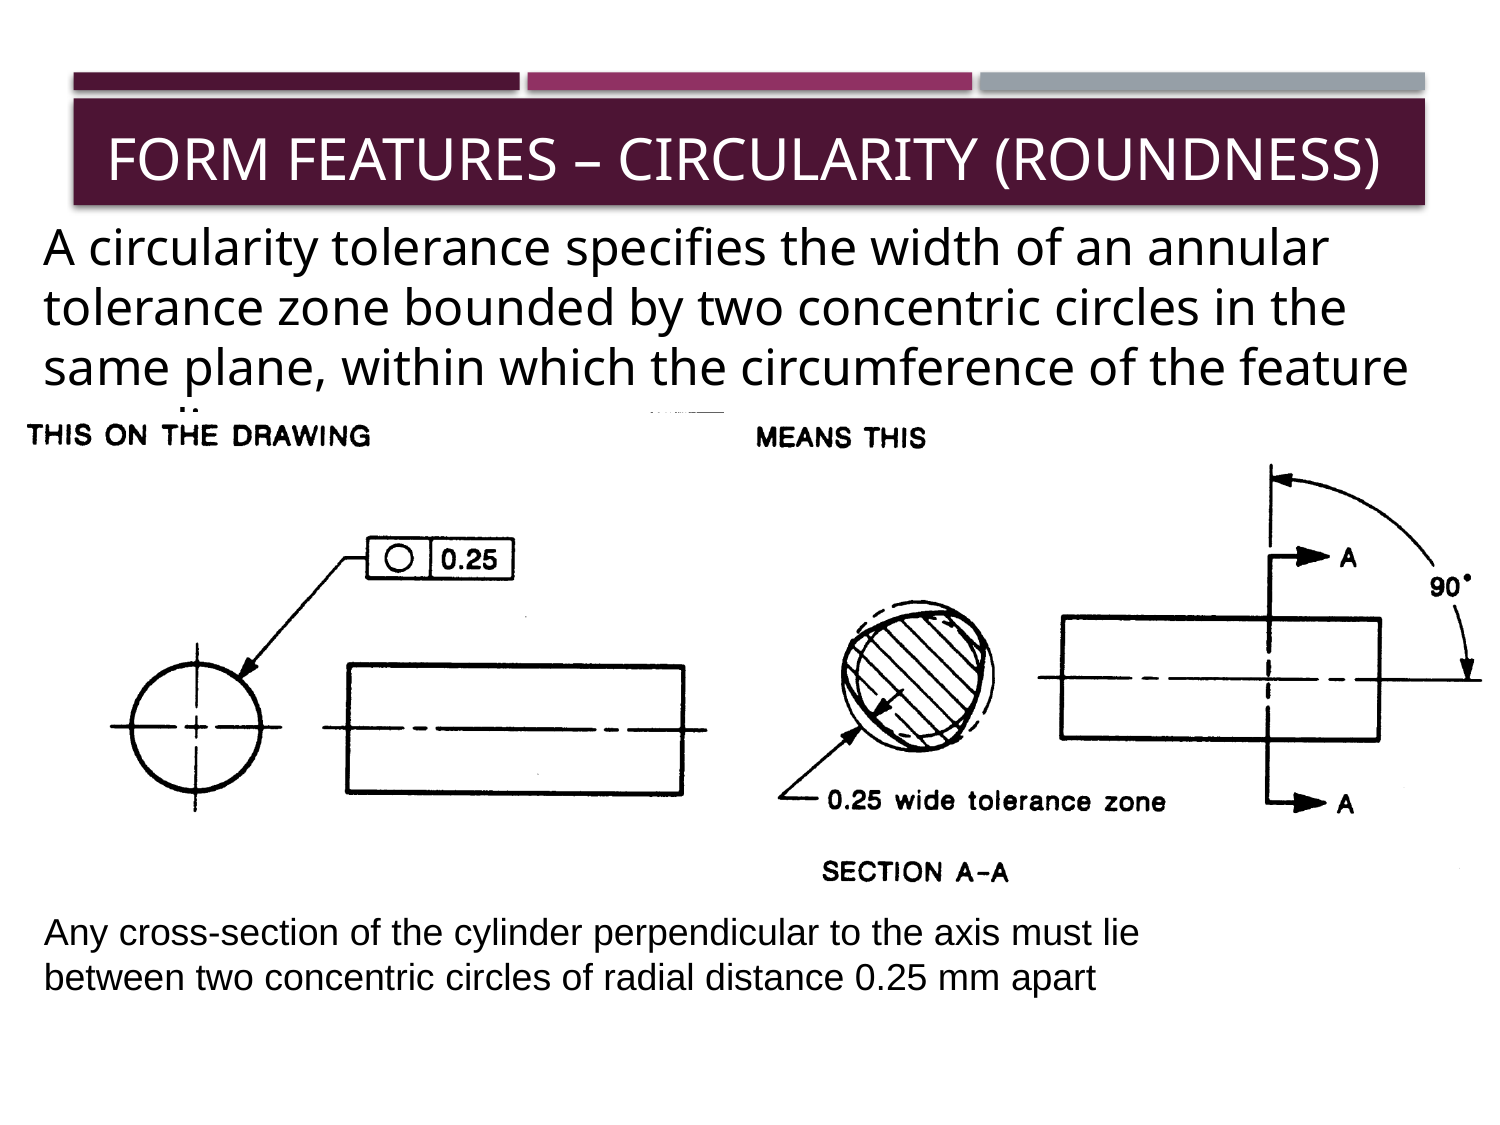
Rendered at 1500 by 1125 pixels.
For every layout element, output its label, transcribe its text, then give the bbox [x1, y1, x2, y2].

text_box Any cross-section of the cylinder perpendicular to the axis must lie between two concentric circles of radial distance 0.25 mm apart [29, 900, 1194, 1005]
picture [21, 411, 725, 814]
title Form Features – Circularity (Roundness) [91, 69, 1400, 200]
text_box A circularity tolerance specifies the width of an annular tolerance zone bounded by two concentric circles in the same plane, within which the circumference of the feature must lie. [29, 208, 1457, 463]
picture [742, 420, 1500, 901]
